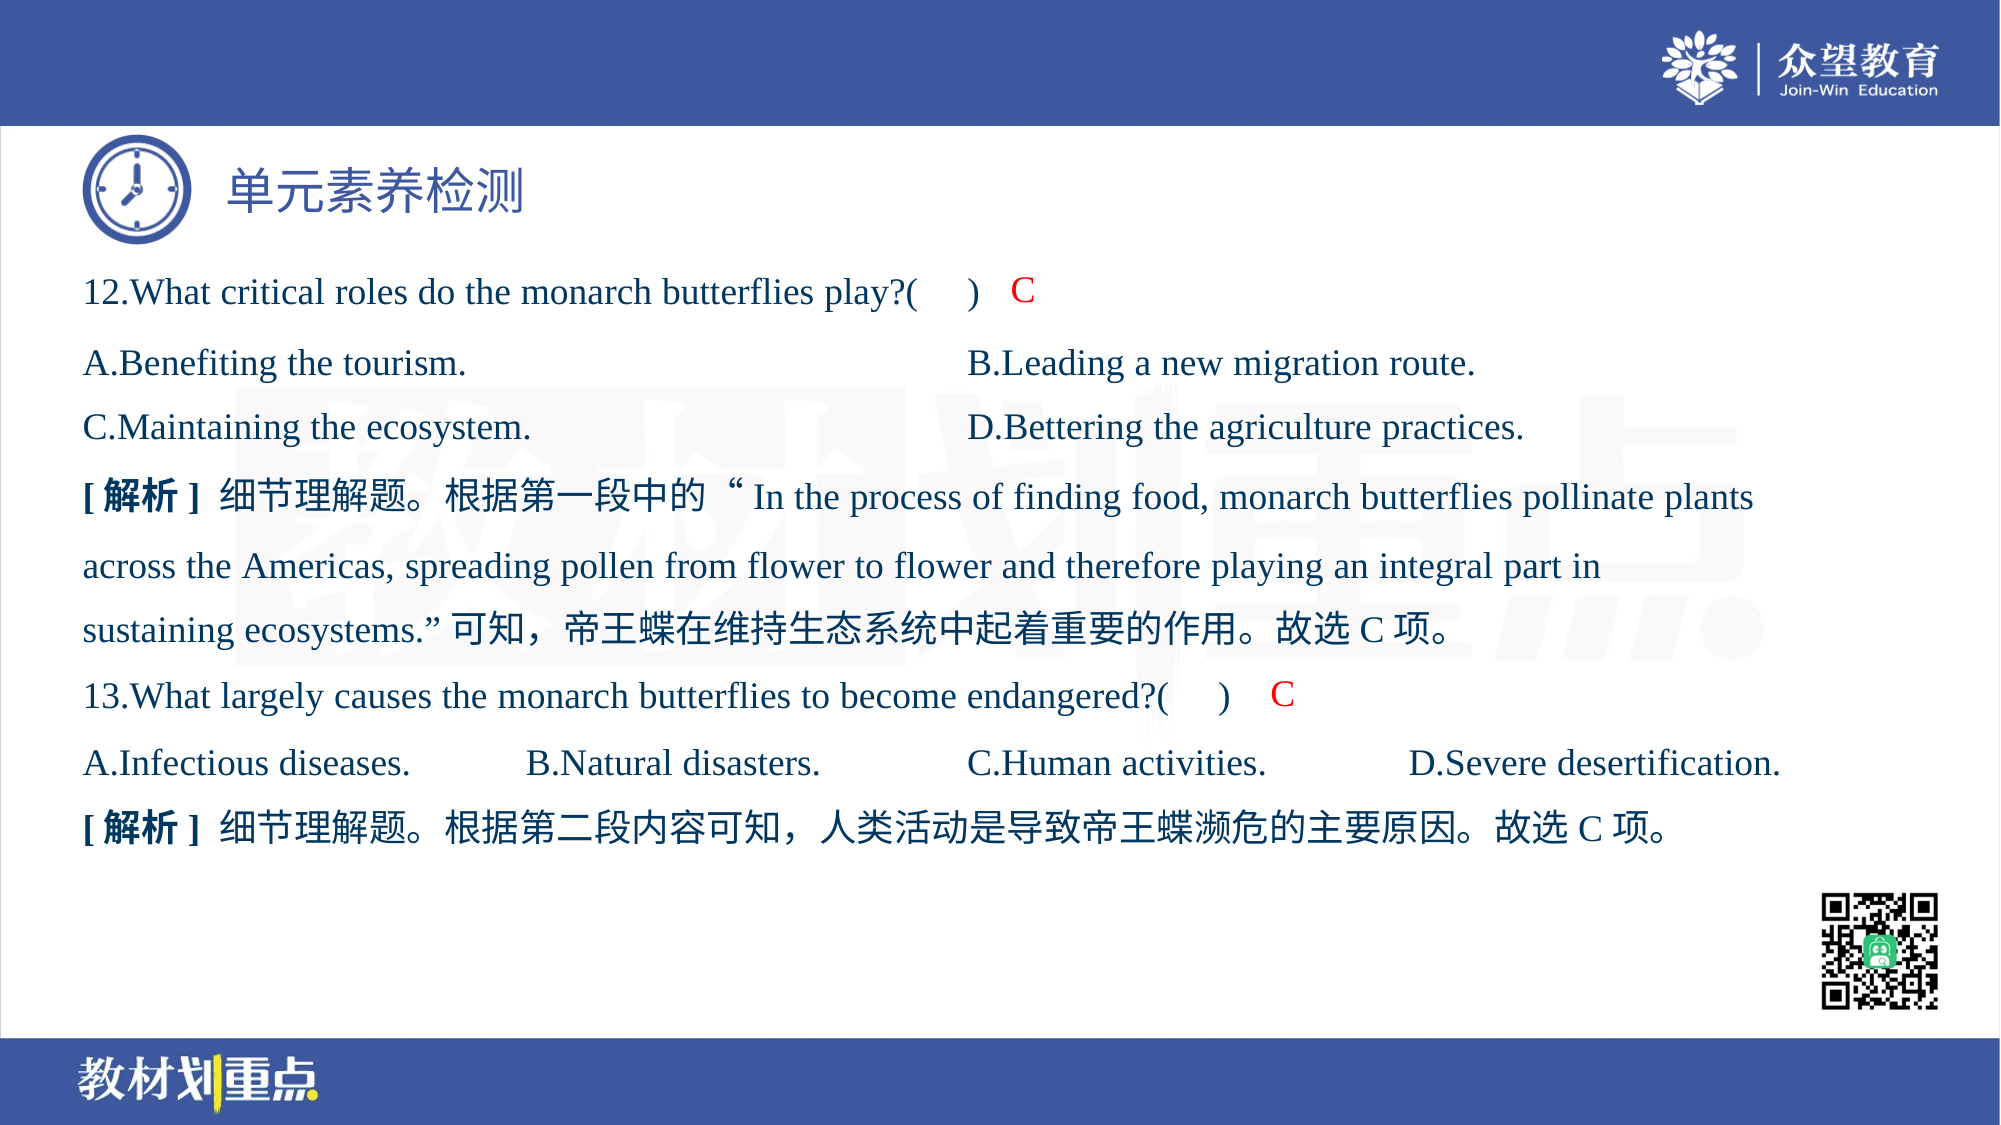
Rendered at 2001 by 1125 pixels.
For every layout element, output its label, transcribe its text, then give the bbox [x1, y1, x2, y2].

text_box 12.What critical roles do the monarch butterflies play?( ) [82, 247, 1817, 306]
text_box [解析] 细节理解题。根据第一段中的“In the process of finding food, monarch butterflies pollinate plants across the Americas, spreading pollen from flower to flower and therefore playing an integral part in sustaining ecosystems.”可知，帝王蝶在维持生态系统中起着重要的作用。故选C项。 [82, 448, 1817, 644]
text_box C [996, 245, 1050, 304]
text_box 13.What largely causes the monarch butterflies to become endangered?( ) [82, 651, 1817, 710]
text_box A.Benefiting the tourism. B.Leading a new migration route. C.Maintaining the ecosystem. D.Bettering the agriculture practices. [82, 313, 1817, 441]
text_box C [1256, 649, 1309, 708]
picture [0, 0, 2000, 1125]
text_box [解析] 细节理解题。根据第二段内容可知，人类活动是导致帝王蝶濒危的主要原因。故选C项。 [82, 784, 1817, 843]
text_box A.Infectious diseases. B.Natural disasters. C.Human activities. D.Severe desertification. [82, 718, 1817, 776]
